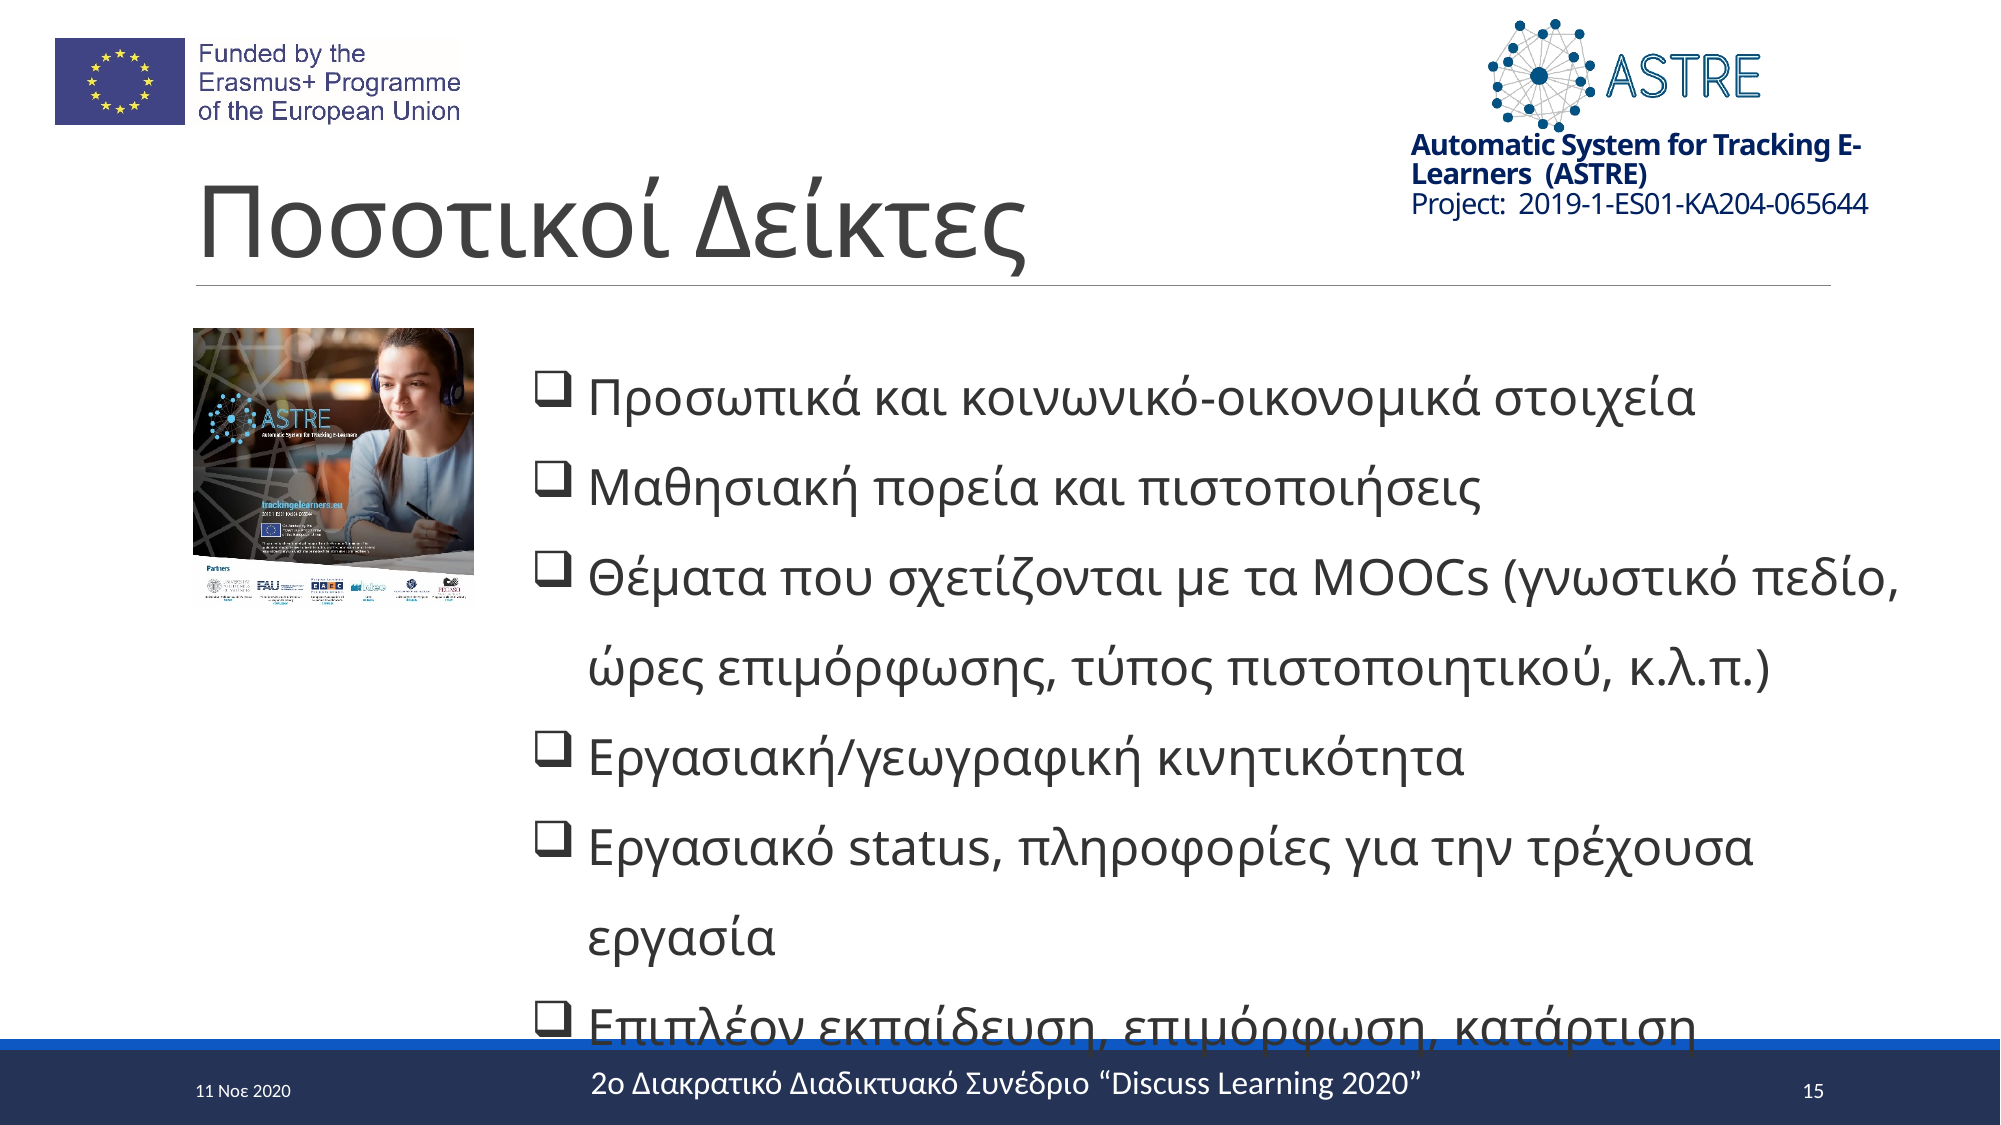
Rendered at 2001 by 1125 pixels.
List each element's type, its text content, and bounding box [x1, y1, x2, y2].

title Ποσοτικοί Δείκτες [180, 47, 1830, 285]
picture [55, 38, 460, 125]
slide_number 15 [1624, 1064, 1840, 1120]
slide_number 11 Νοε 2020 [180, 1059, 586, 1120]
text_box Προσωπικά και κοινωνικό-οικονομικά στοιχεία Μαθησιακή πορεία και πιστοποιήσεις Θέματα που σχετίζονται με τα MOOCs (γνωστικό πεδίο, ώρες επιμόρφωσης, τύπος πιστοποιητικού, κ.λ.π.) Εργασιακή/γεωγραφική κινητικότητα Εργασιακό status, πληροφορίες για την τρέχουσα εργασία Επιπλέον εκπαίδευση, επιμόρφωση, κατάρτιση [516, 328, 1942, 1064]
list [192, 327, 475, 610]
picture [1465, 7, 1783, 47]
